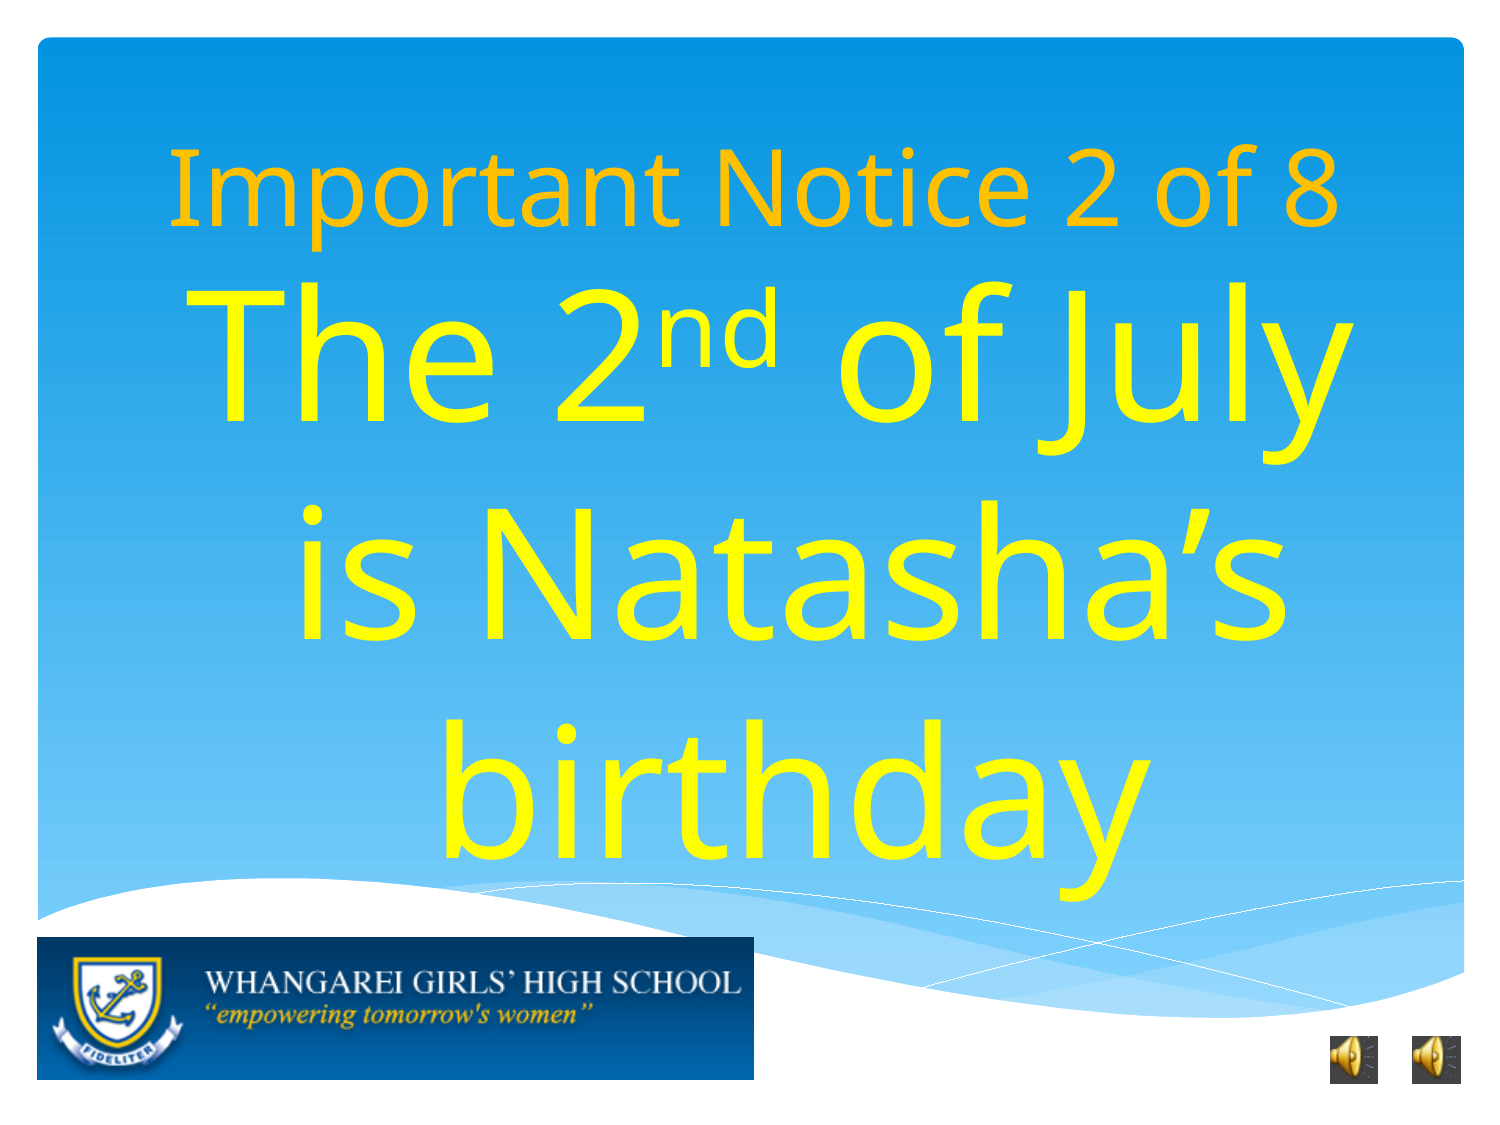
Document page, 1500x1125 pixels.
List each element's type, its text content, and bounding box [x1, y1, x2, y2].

text_box The 2nd of July is Natasha’s birthday [149, 231, 1391, 963]
picture [1328, 1034, 1380, 1086]
picture [1411, 1034, 1462, 1086]
text_box Important Notice 2 of 8 [149, 37, 1362, 255]
picture [37, 937, 754, 1080]
